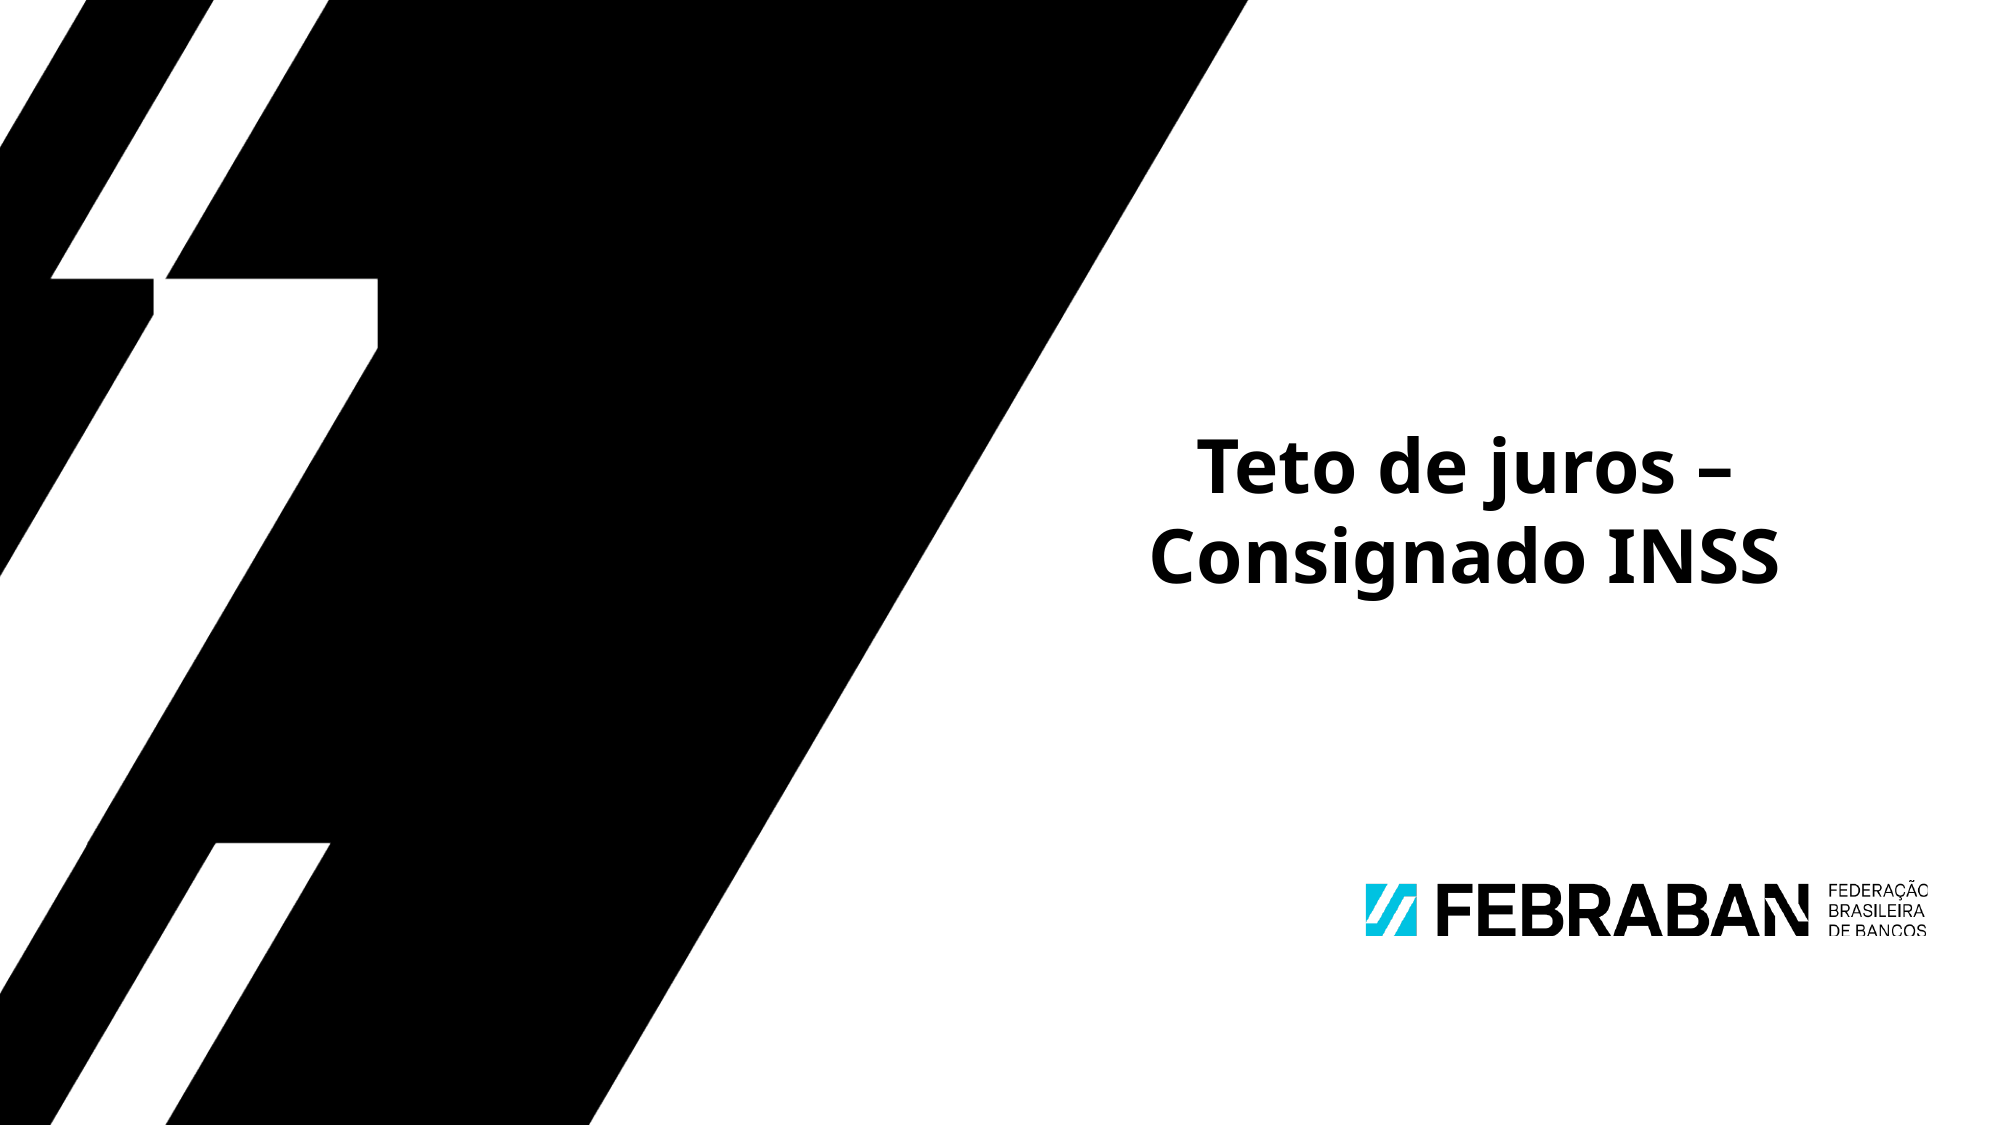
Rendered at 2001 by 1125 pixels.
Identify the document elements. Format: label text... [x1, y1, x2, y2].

picture [0, 0, 1253, 1125]
text_box Teto de juros – Consignado INSS [1253, 411, 1912, 607]
picture [1365, 880, 1928, 936]
